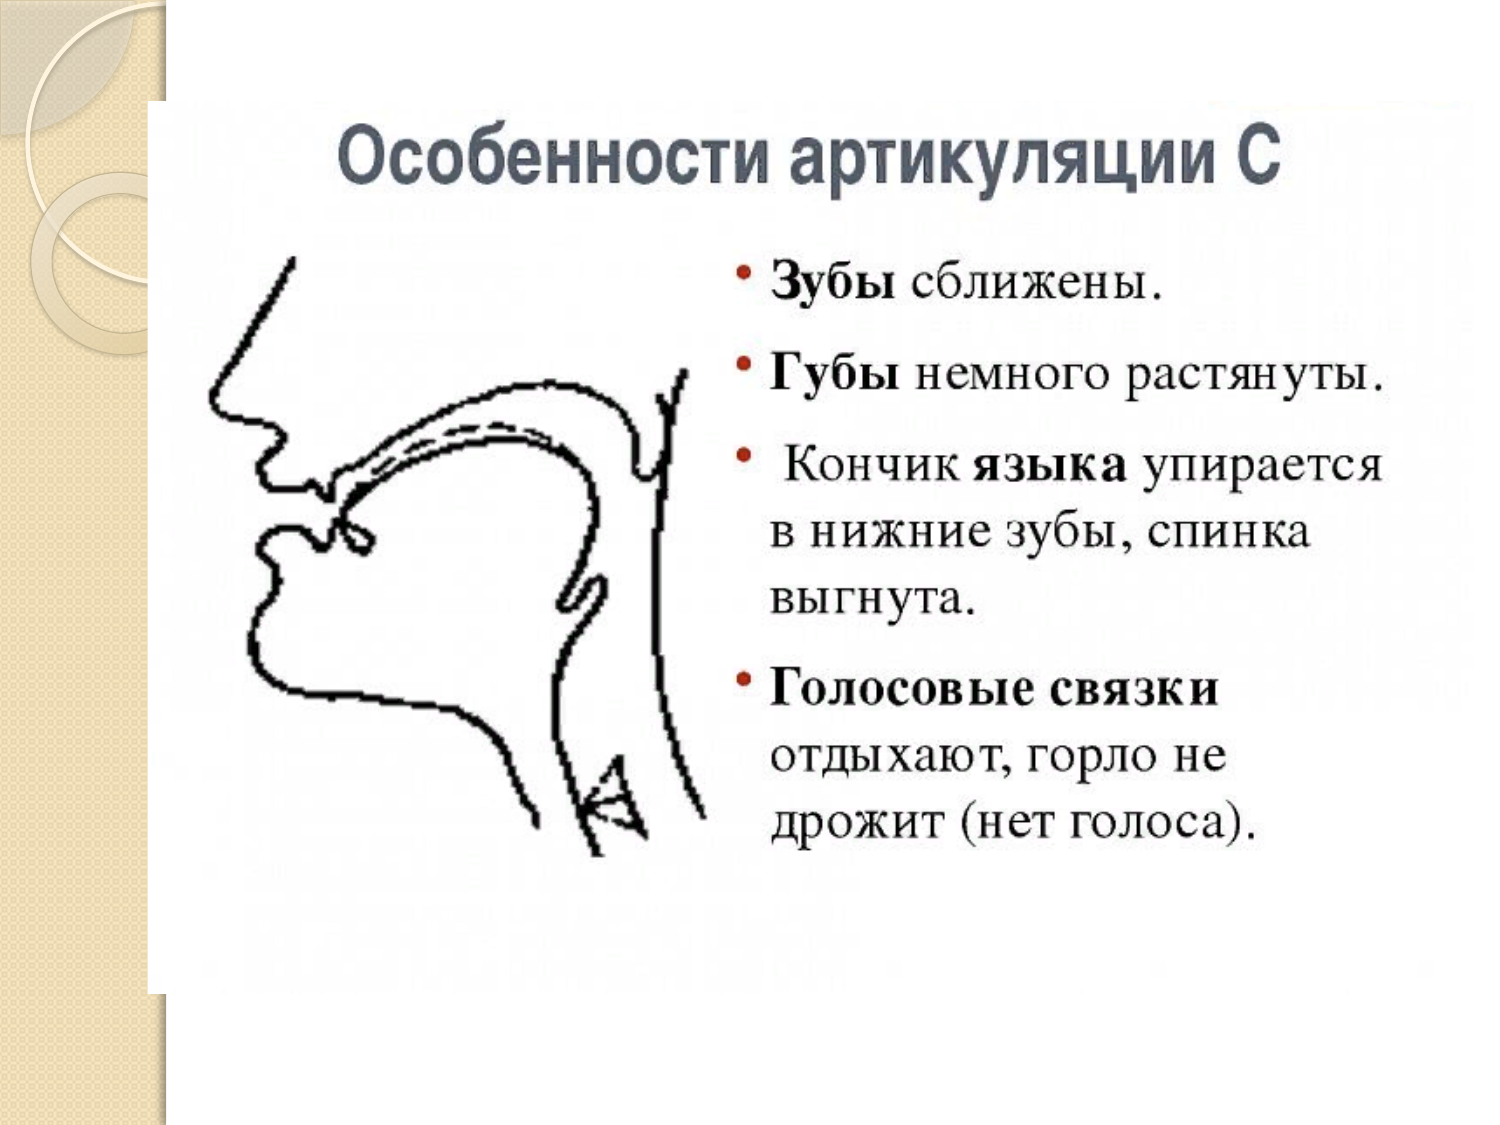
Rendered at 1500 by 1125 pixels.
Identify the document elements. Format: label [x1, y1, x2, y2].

list [147, 101, 1474, 994]
